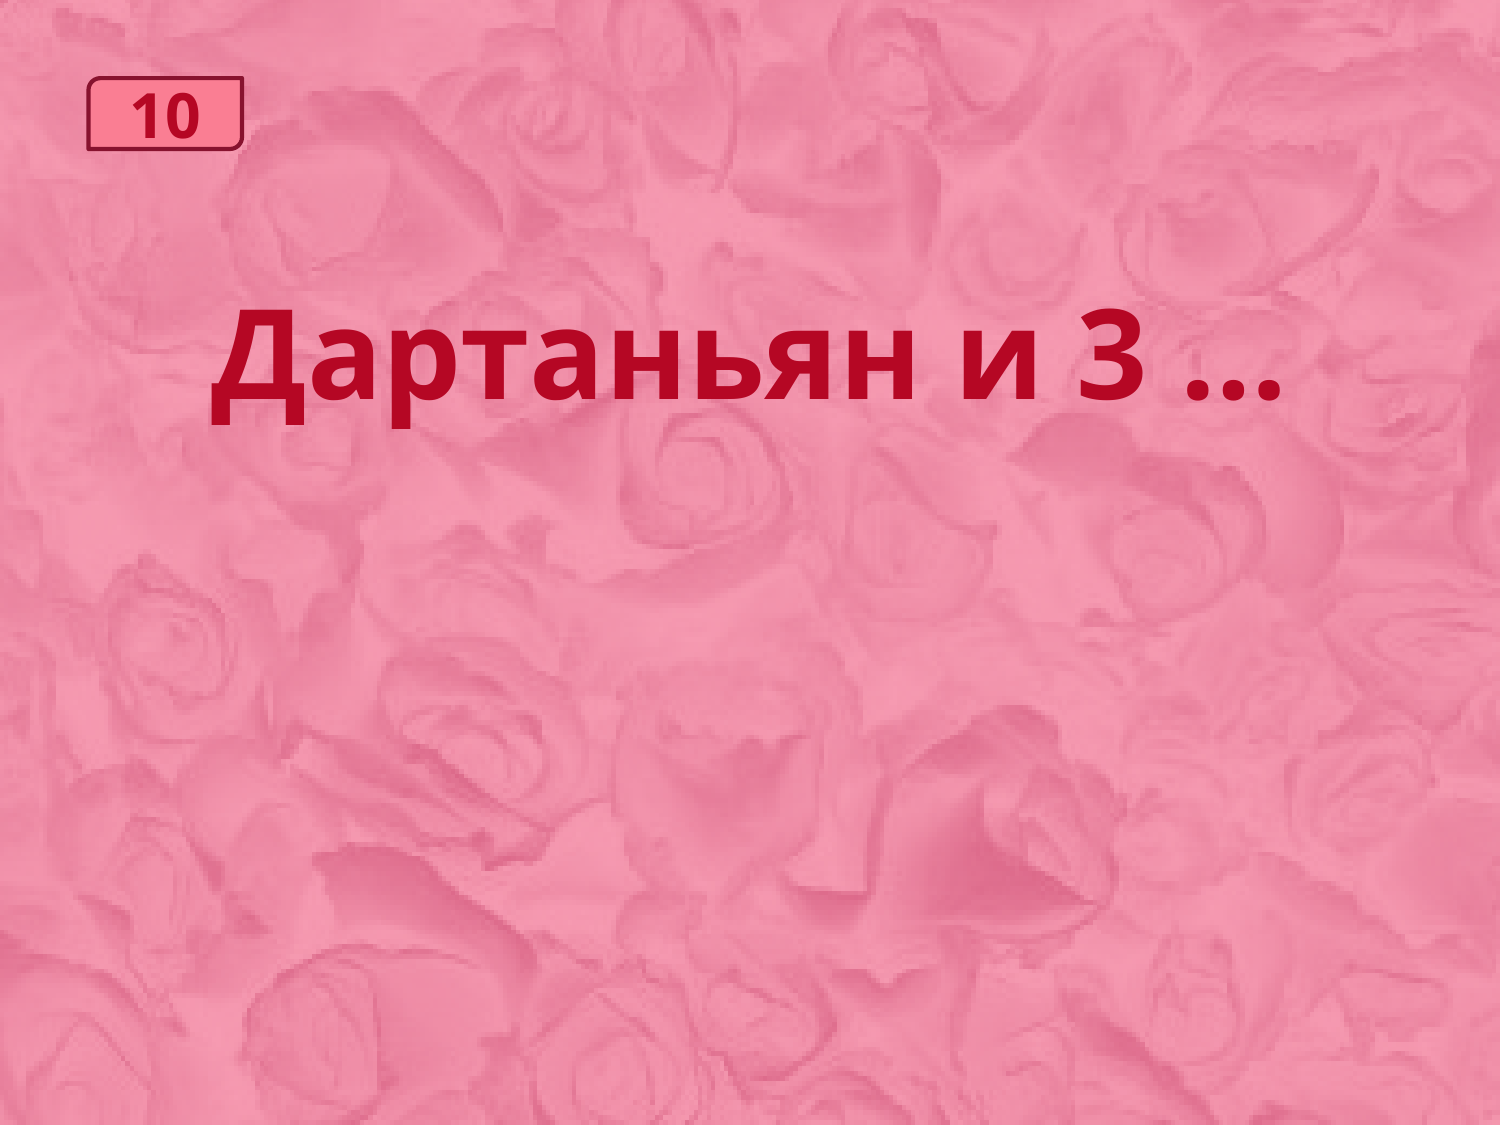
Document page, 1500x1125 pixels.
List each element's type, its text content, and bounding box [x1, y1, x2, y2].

text_box Дартаньян и 3 … [123, 267, 1376, 432]
text_box 10 [86, 76, 245, 152]
